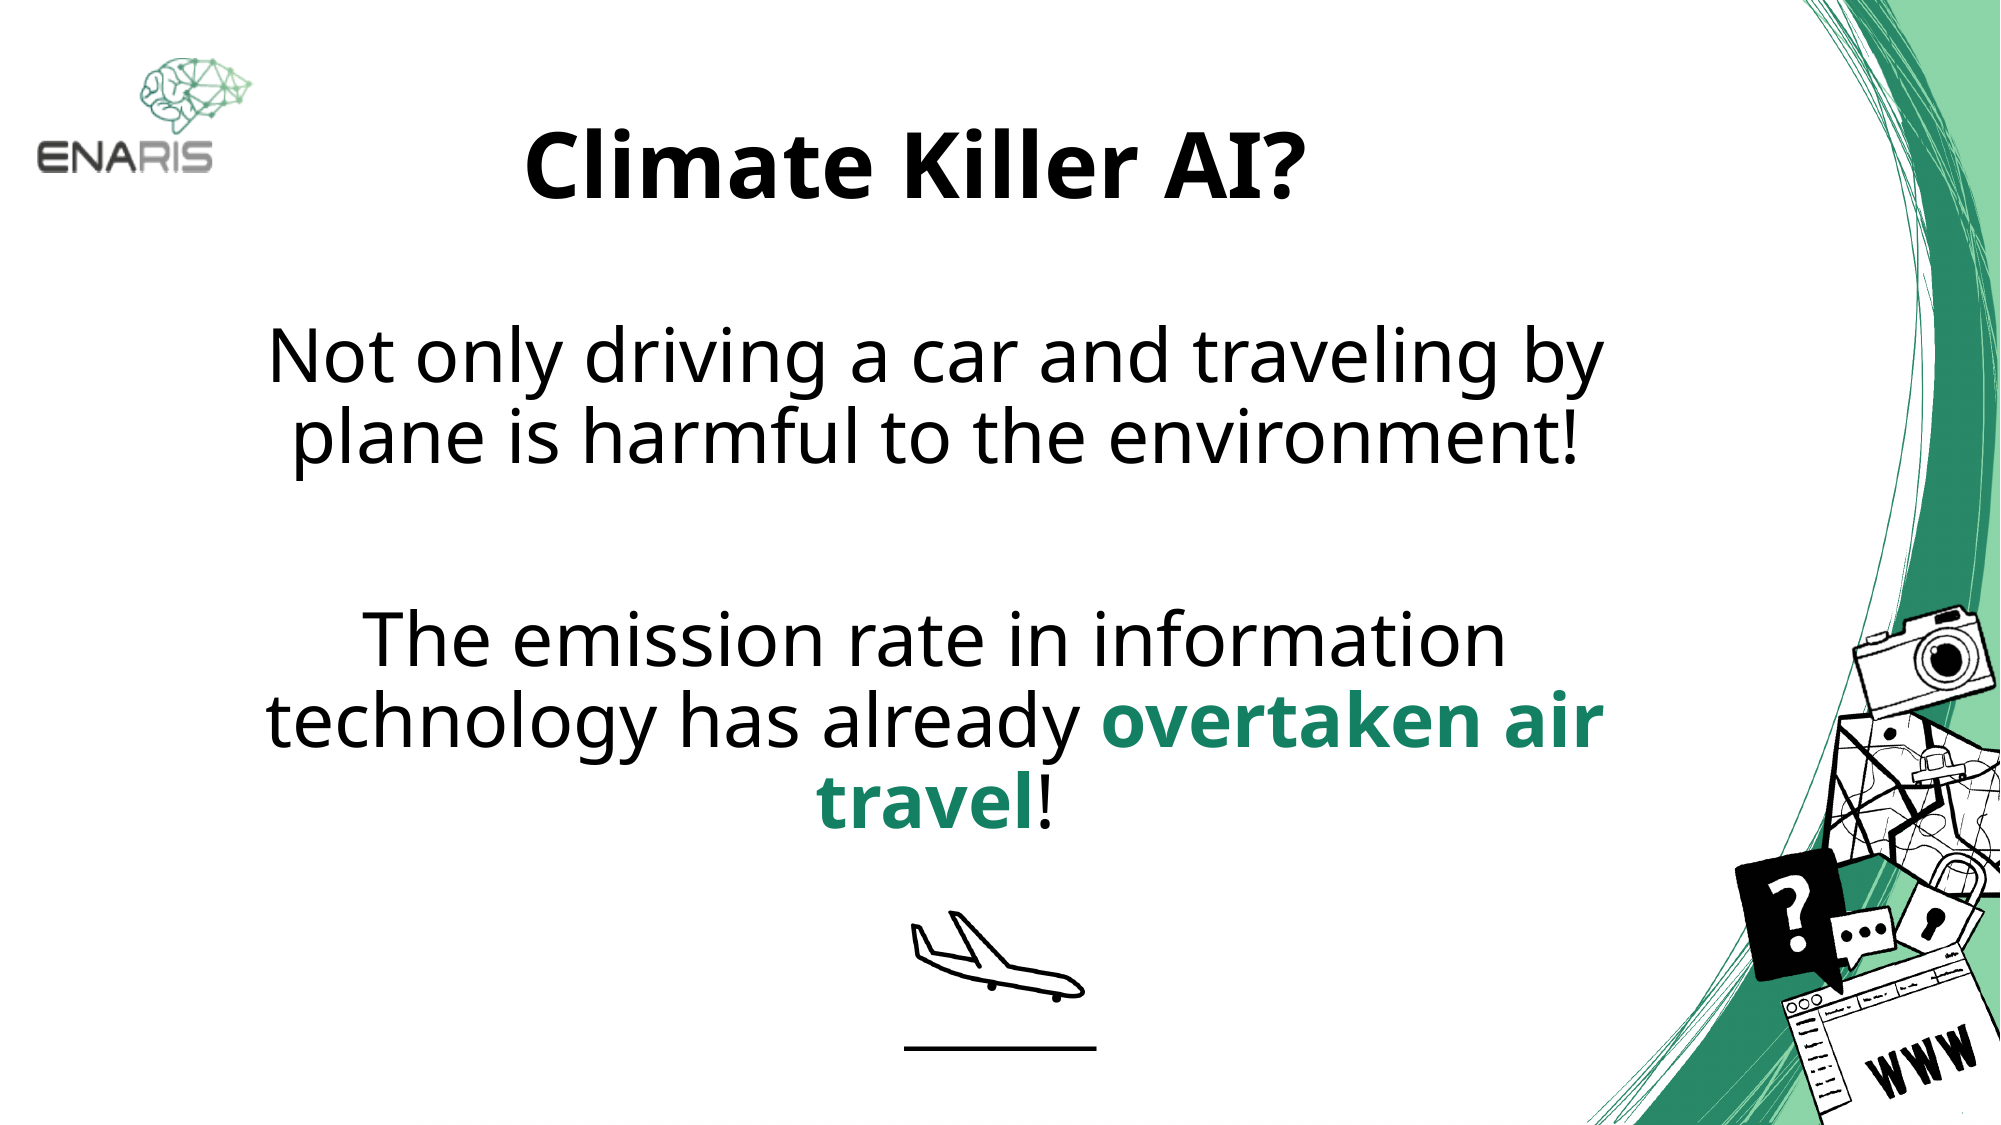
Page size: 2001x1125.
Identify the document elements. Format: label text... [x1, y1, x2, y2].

picture [408, 0, 2000, 1125]
title Climate Killer AI? [507, 59, 1863, 278]
picture [37, 58, 254, 173]
list Not only driving a car and traveling by plane is harmful to the environment! The emission rate in information technology has already overtaken air travel! [144, 310, 1728, 879]
